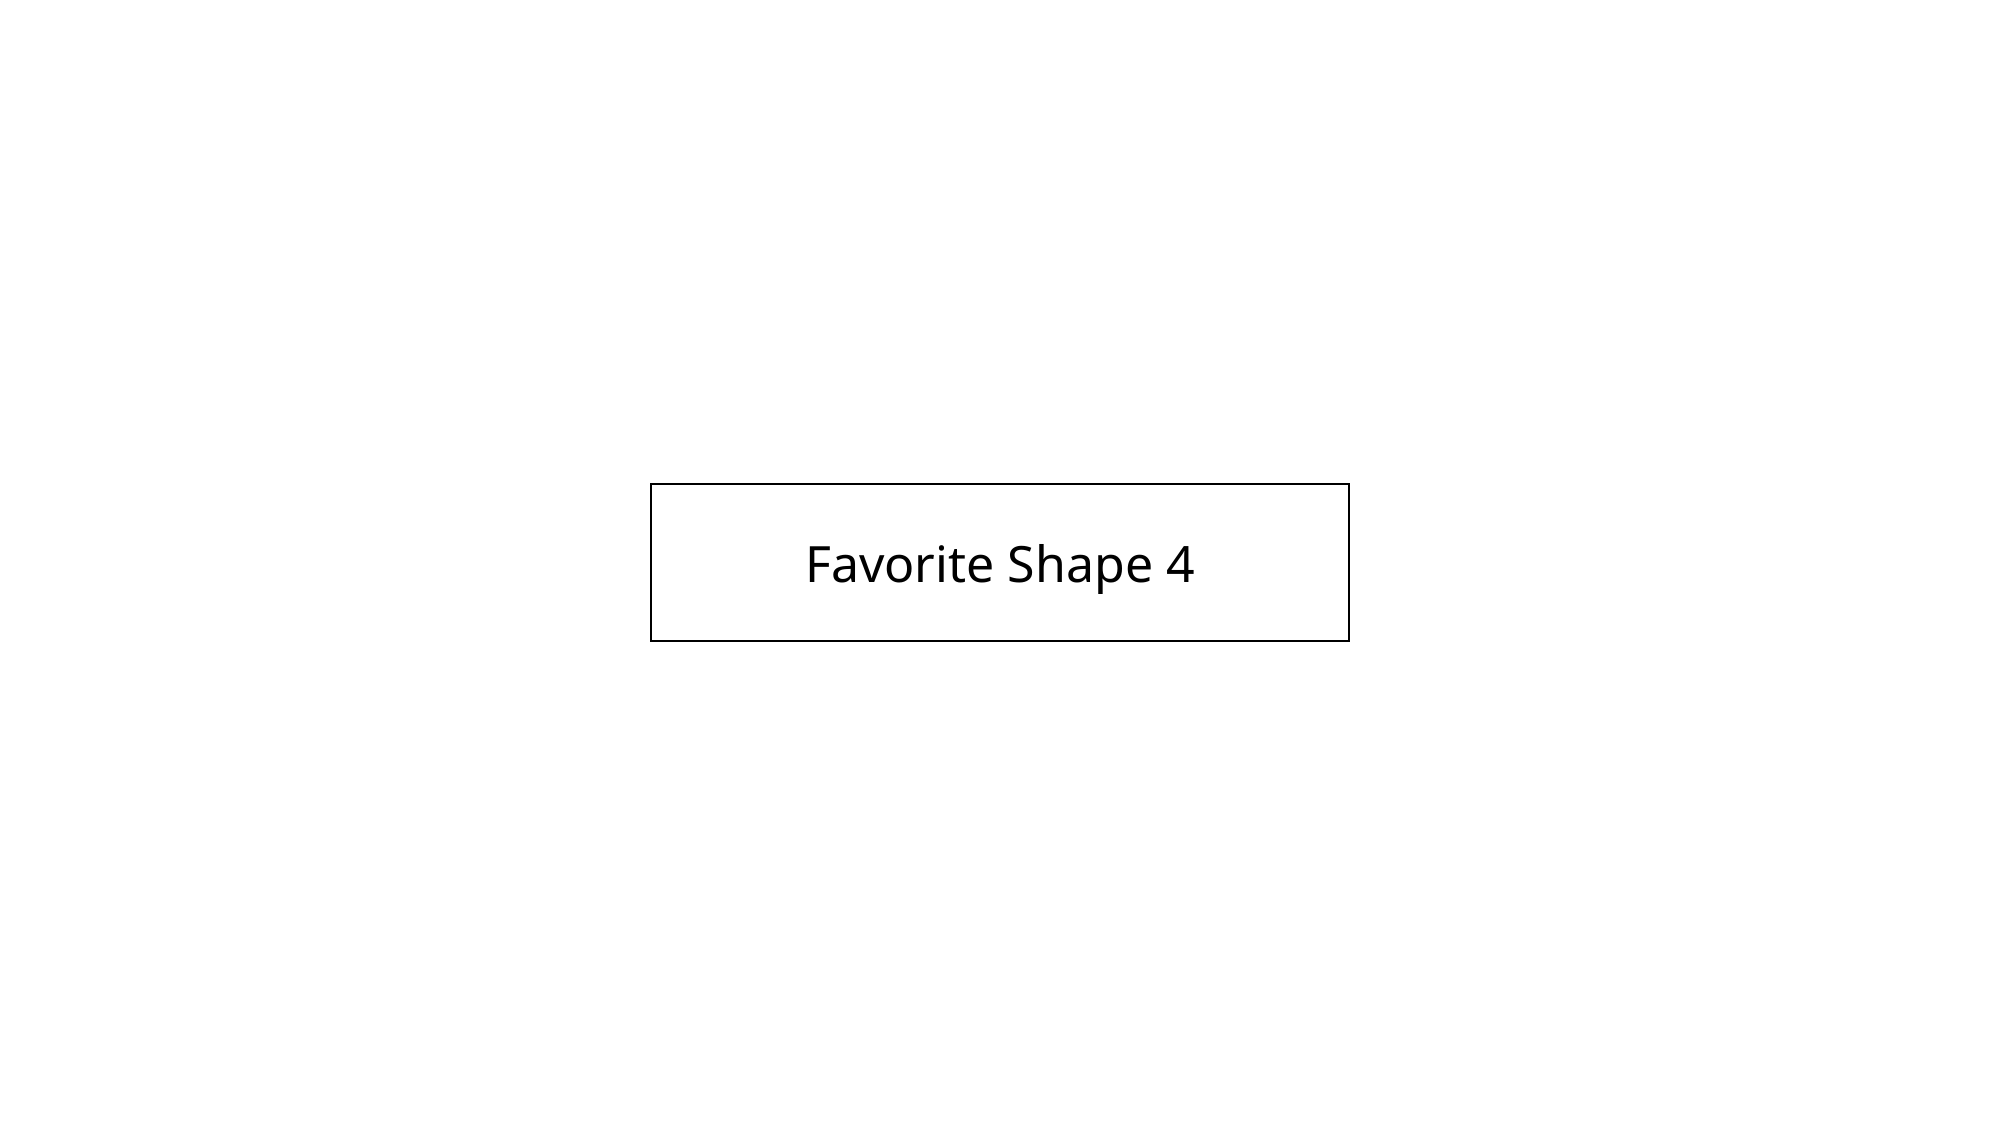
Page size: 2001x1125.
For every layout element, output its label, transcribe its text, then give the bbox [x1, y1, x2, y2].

text_box Favorite Shape 4 [650, 483, 1350, 642]
